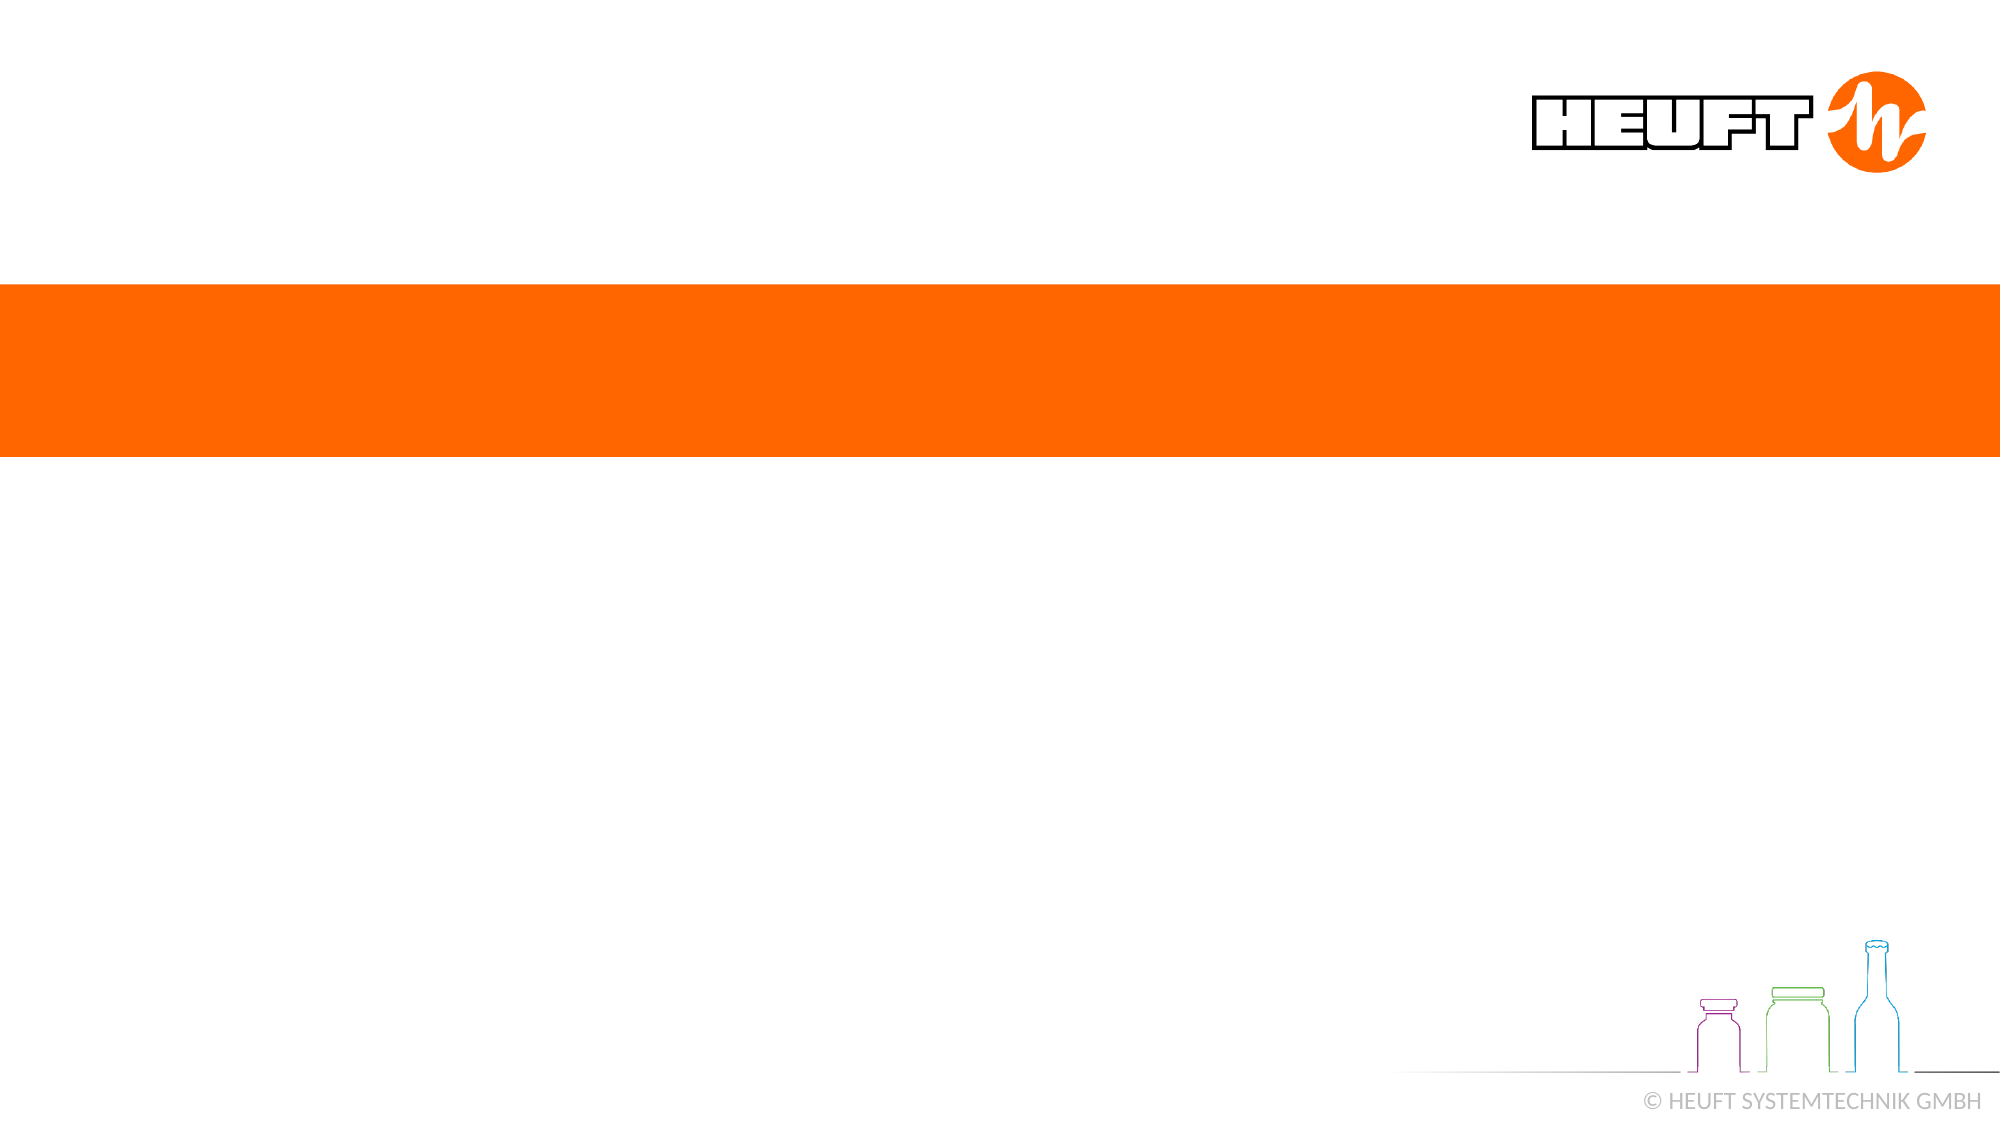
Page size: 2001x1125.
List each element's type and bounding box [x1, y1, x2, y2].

picture [1047, 924, 2000, 1091]
picture [1532, 71, 1927, 173]
